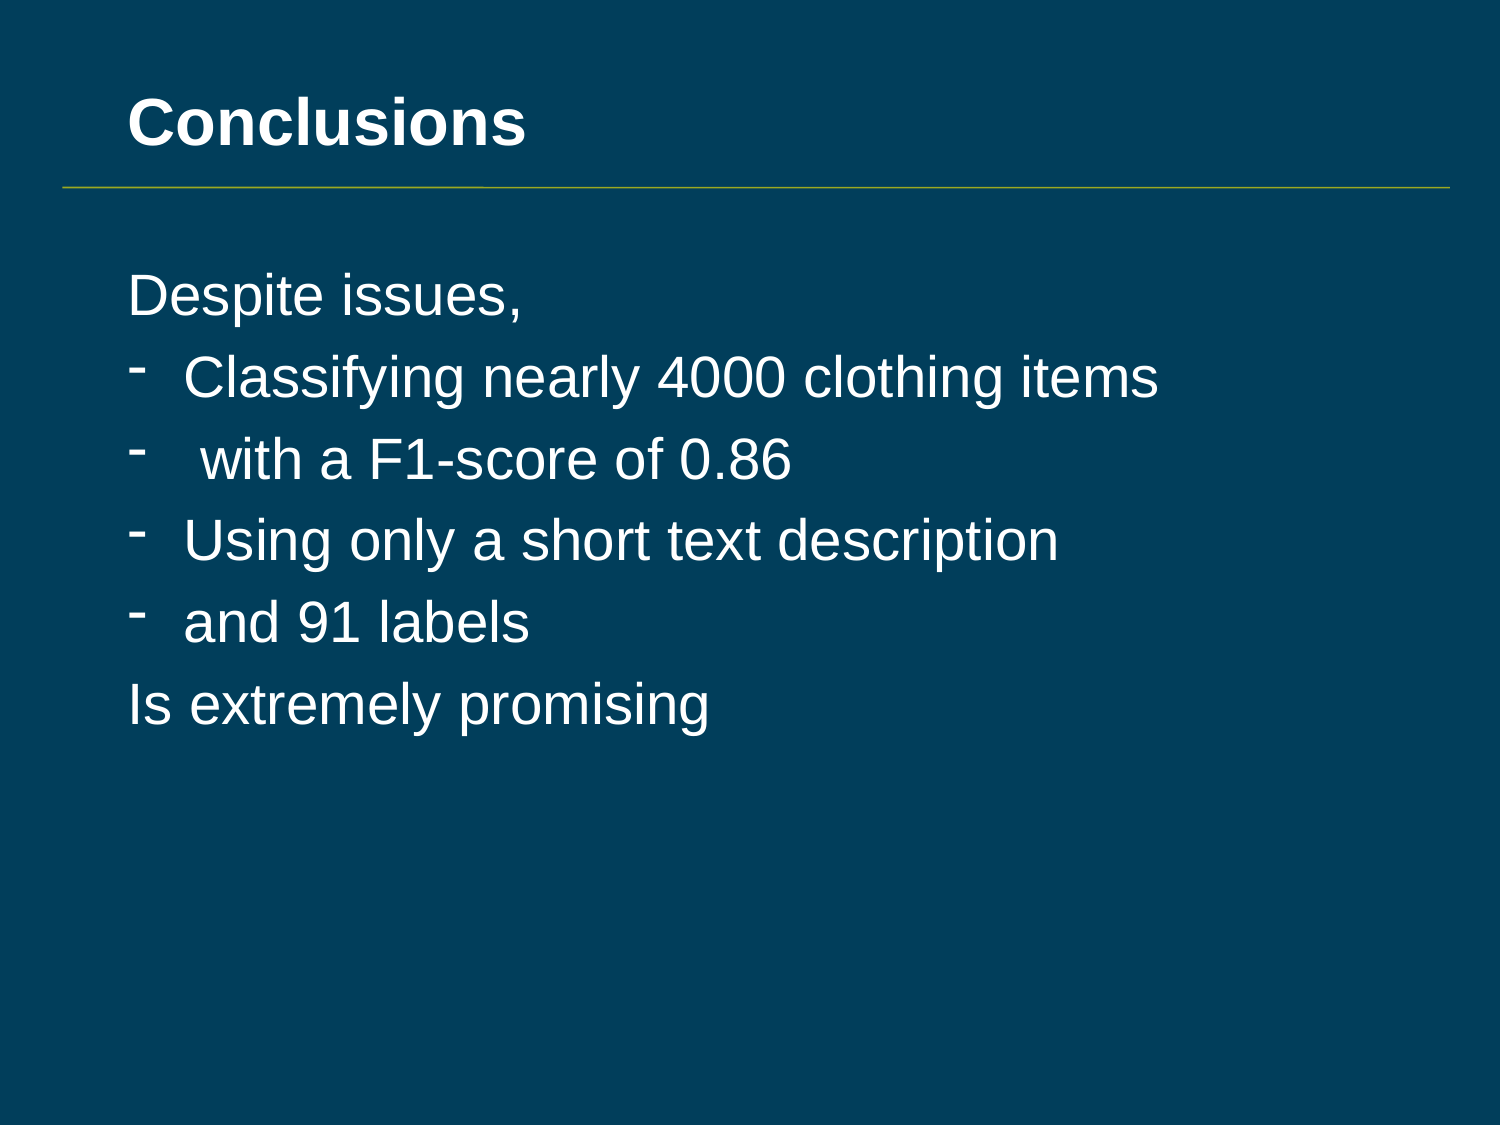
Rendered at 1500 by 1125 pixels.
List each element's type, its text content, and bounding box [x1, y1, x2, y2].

list Despite issues, Classifying nearly 4000 clothing items with a F1-score of 0.86 Using only a short text description and 91 labels Is extremely promising [112, 249, 1388, 1001]
title Conclusions [112, 24, 1388, 213]
